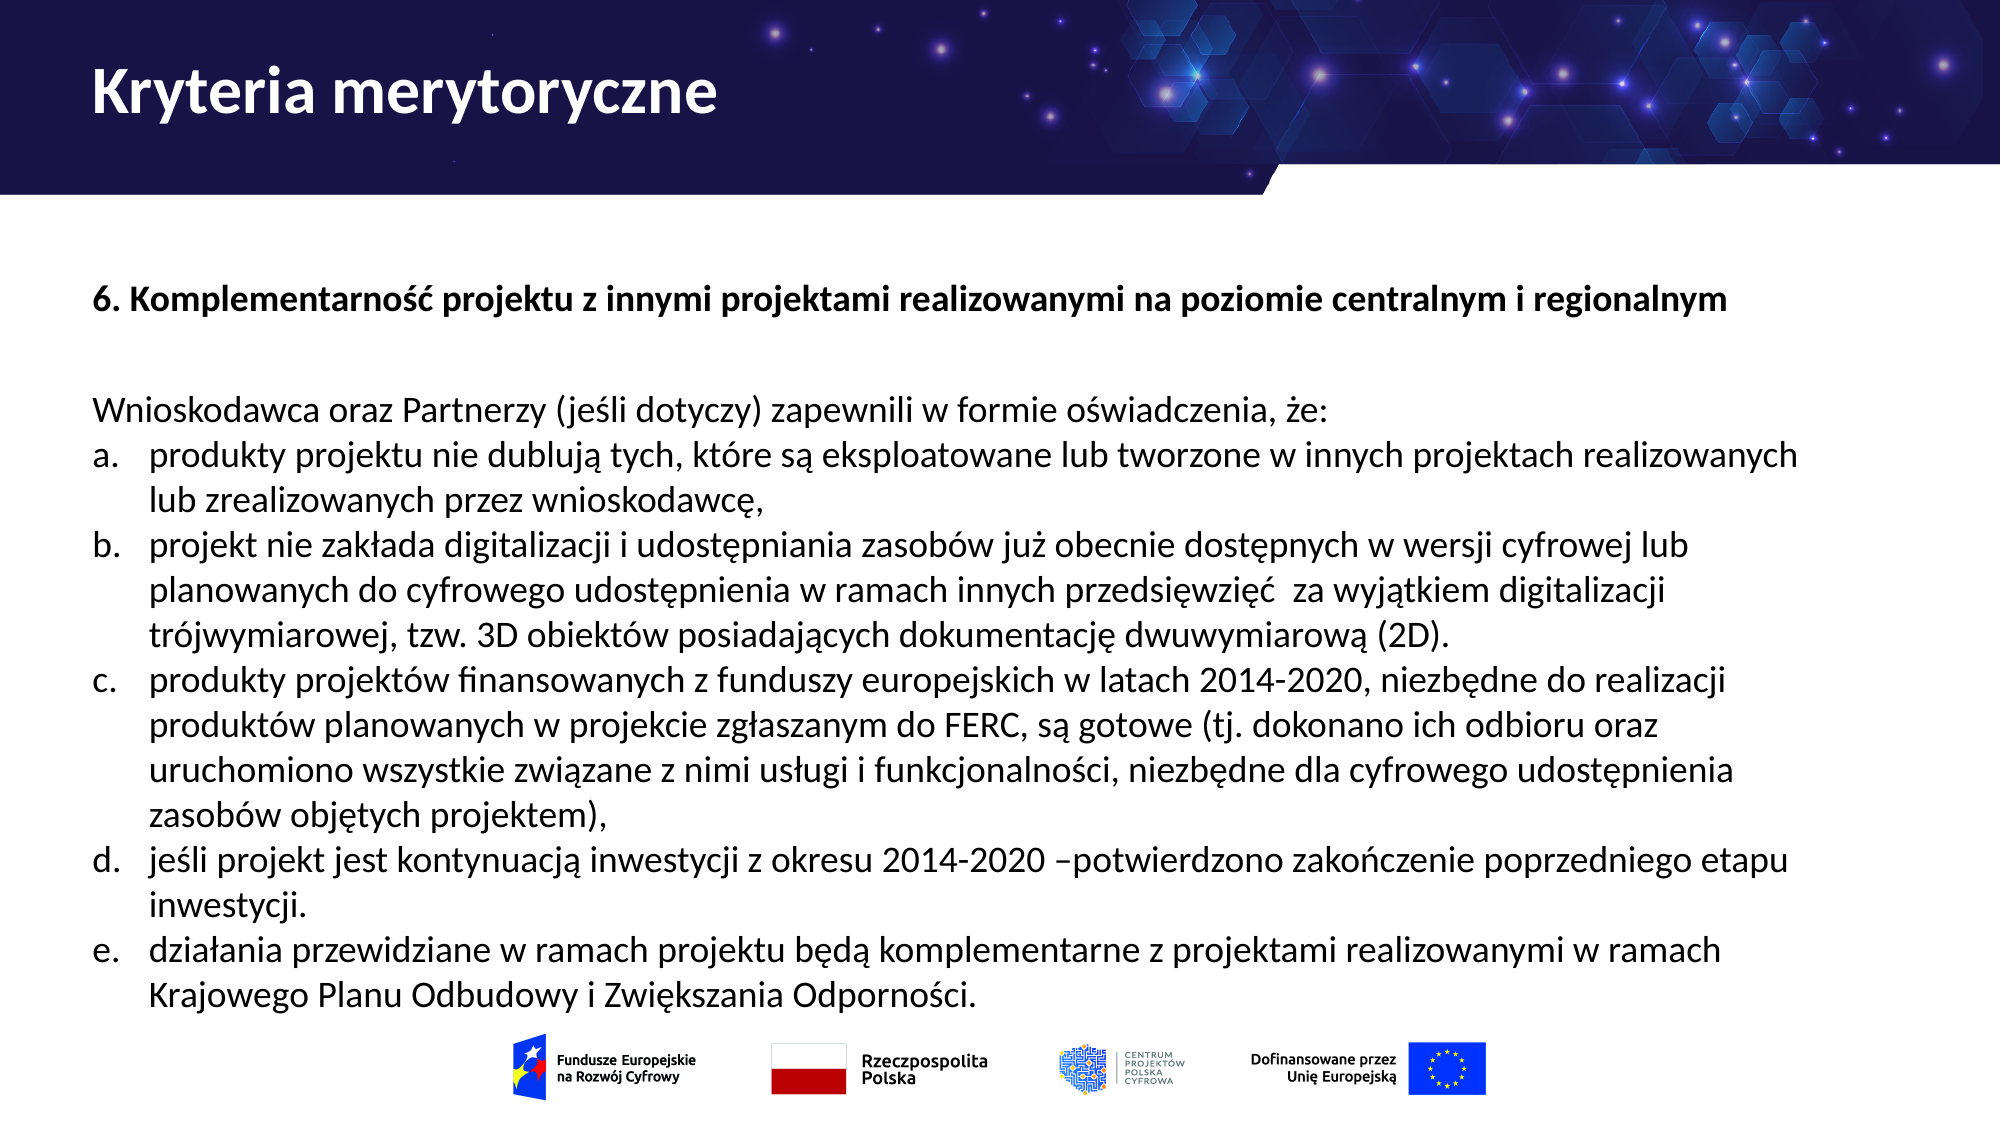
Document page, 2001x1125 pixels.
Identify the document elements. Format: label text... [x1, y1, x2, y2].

picture [491, 1015, 1509, 1122]
title Kryteria merytoryczne [77, 46, 1863, 136]
list 6. Komplementarność projektu z innymi projektami realizowanymi na poziomie centralnym i regionalnym Wnioskodawca oraz Partnerzy (jeśli dotyczy) zapewnili w formie oświadczenia, że: produkty projektu nie dublują tych, które są eksploatowane lub tworzone w innych projektach realizowanych lub zrealizowanych przez wnioskodawcę, projekt nie zakłada digitalizacji i udostępniania zasobów już obecnie dostępnych w wersji cyfrowej lub planowanych do cyfrowego udostępnienia w ramach innych przedsięwzięć za wyjątkiem digitalizacji trójwymiarowej, tzw. 3D obiektów posiadających dokumentację dwuwymiarową (2D). produkty projektów finansowanych z funduszy europejskich w latach 2014-2020, niezbędne do realizacji produktów planowanych w projekcie zgłaszanym do FERC, są gotowe (tj. dokonano ich odbioru oraz uruchomiono wszystkie związane z nimi usługi i funkcjonalności, niezbędne dla cyfrowego udostępnienia zasobów objętych projektem), jeśli projekt jest kontynuacją inwestycji z okresu 2014-2020 –potwierdzono zakończenie poprzedniego etapu inwestycji. działania przewidziane w ramach projektu będą komplementarne z projektami realizowanymi w ramach Krajowego Planu Odbudowy i Zwiększania Odporności. [77, 266, 1863, 1015]
picture [0, 0, 2000, 195]
